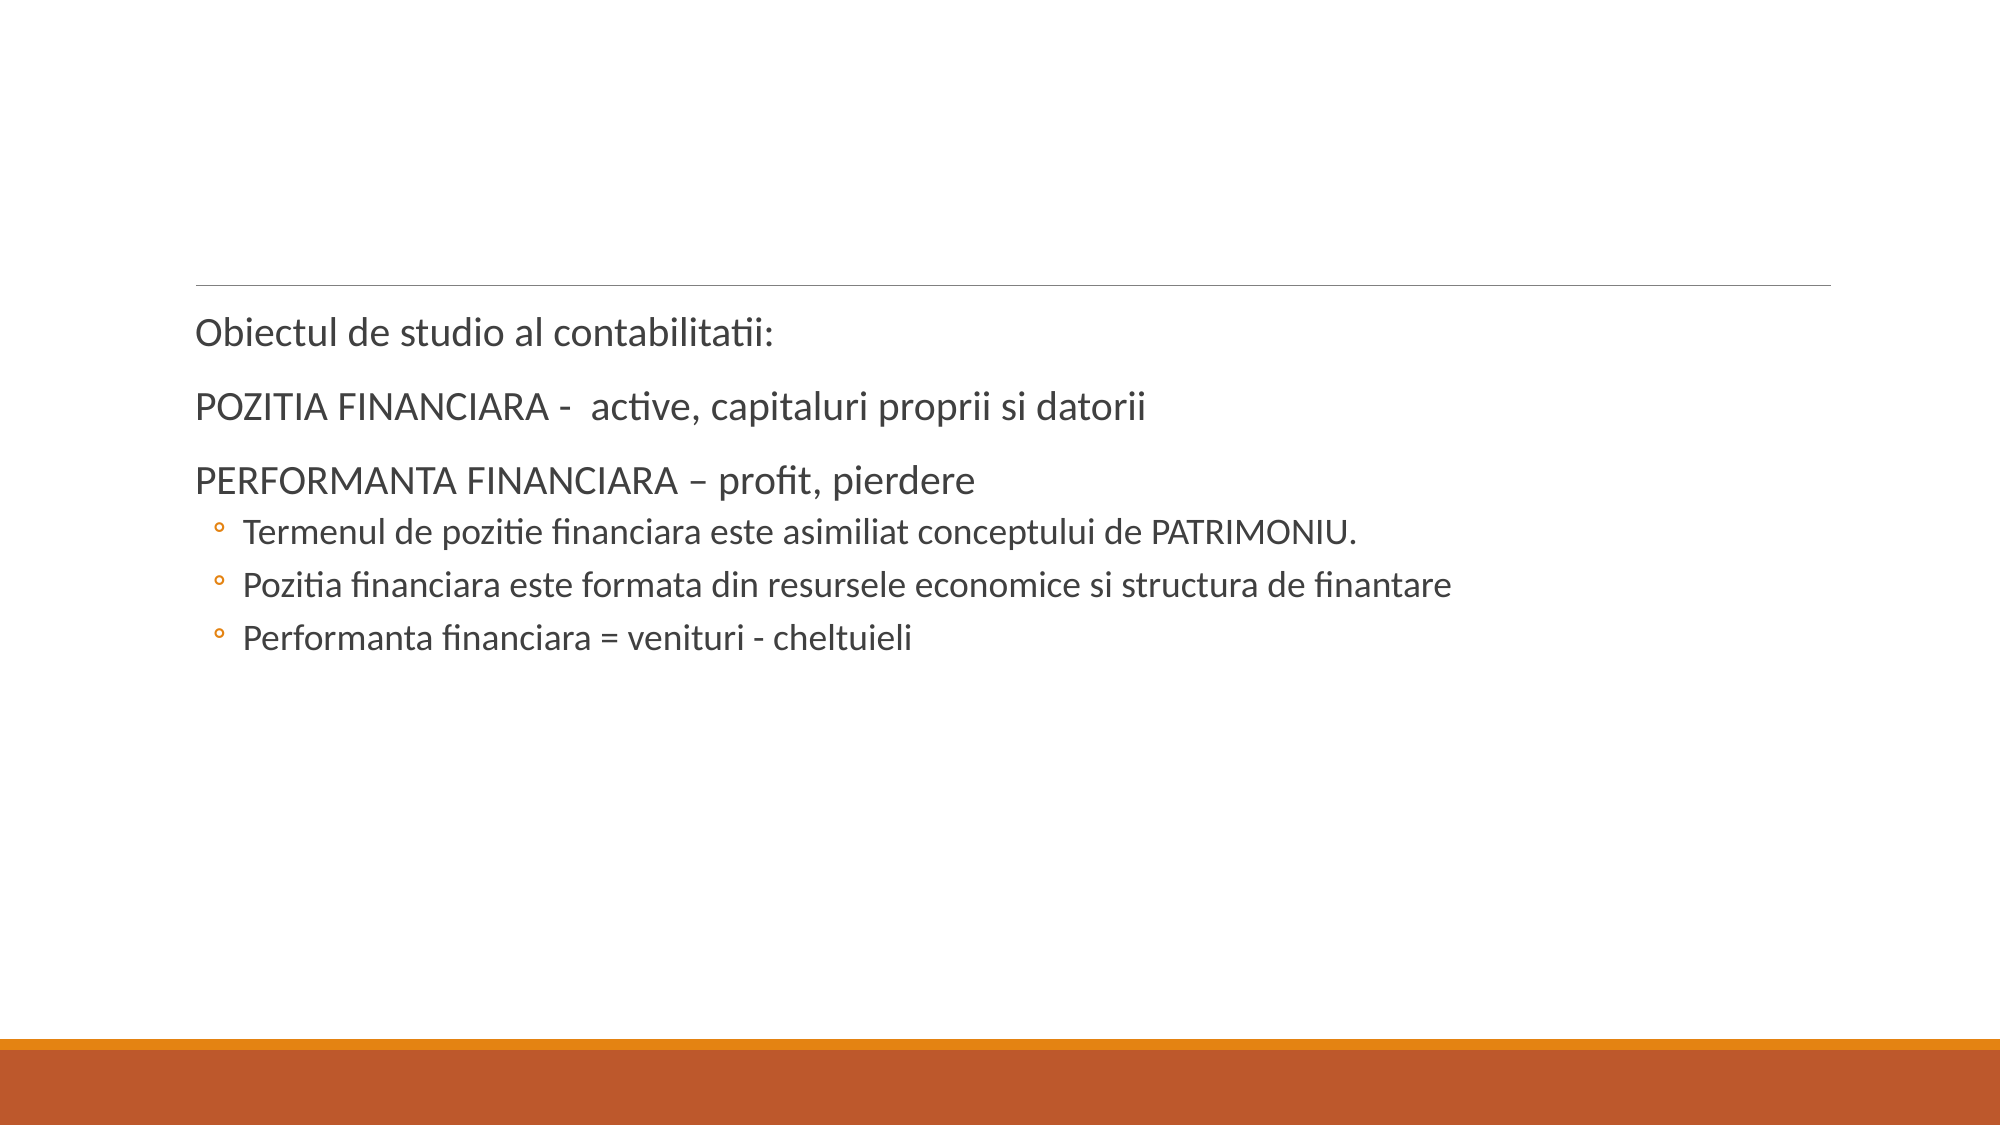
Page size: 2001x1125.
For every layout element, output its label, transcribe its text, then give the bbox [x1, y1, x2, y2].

list Obiectul de studio al contabilitatii: POZITIA FINANCIARA - active, capitaluri proprii si datorii PERFORMANTA FINANCIARA – profit, pierdere Termenul de pozitie financiara este asimiliat conceptului de PATRIMONIU. Pozitia financiara este formata din resursele economice si structura de finantare Performanta financiara = venituri - cheltuieli [180, 302, 1830, 963]
